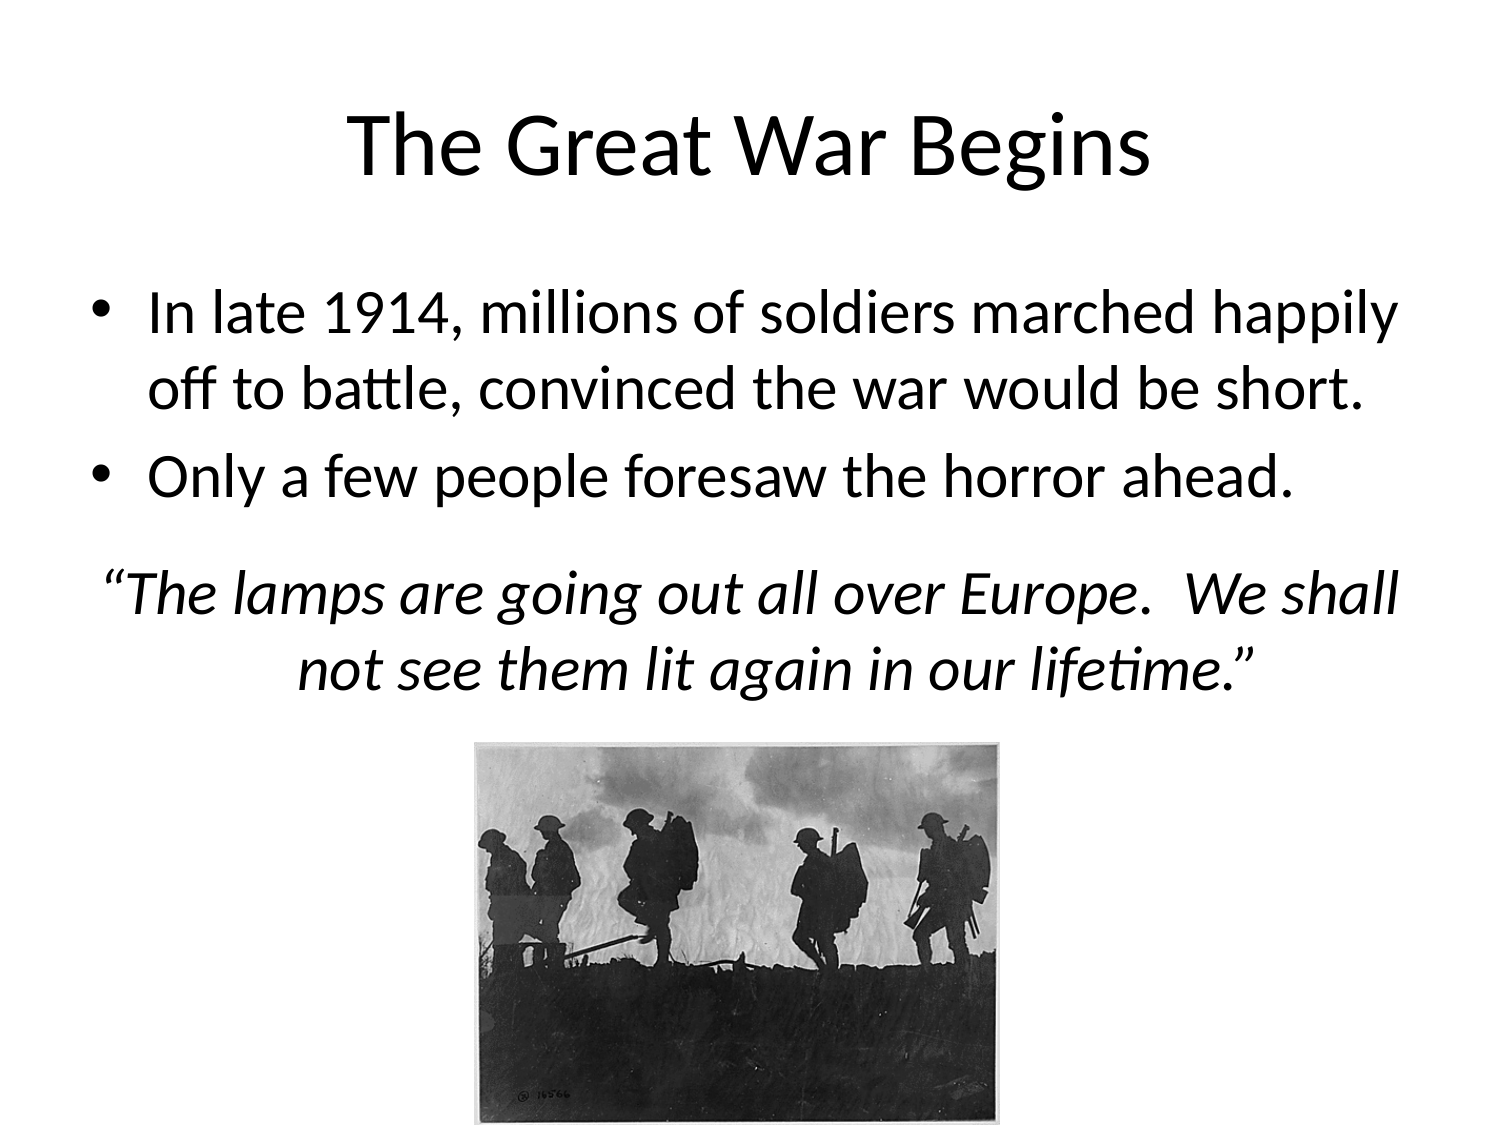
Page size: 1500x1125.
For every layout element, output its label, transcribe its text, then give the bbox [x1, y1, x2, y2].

list In late 1914, millions of soldiers marched happily off to battle, convinced the war would be short. Only a few people foresaw the horror ahead. “The lamps are going out all over Europe. We shall not see them lit again in our lifetime.” [75, 262, 1425, 763]
title The Great War Begins [75, 45, 1425, 233]
picture [474, 742, 1001, 1125]
